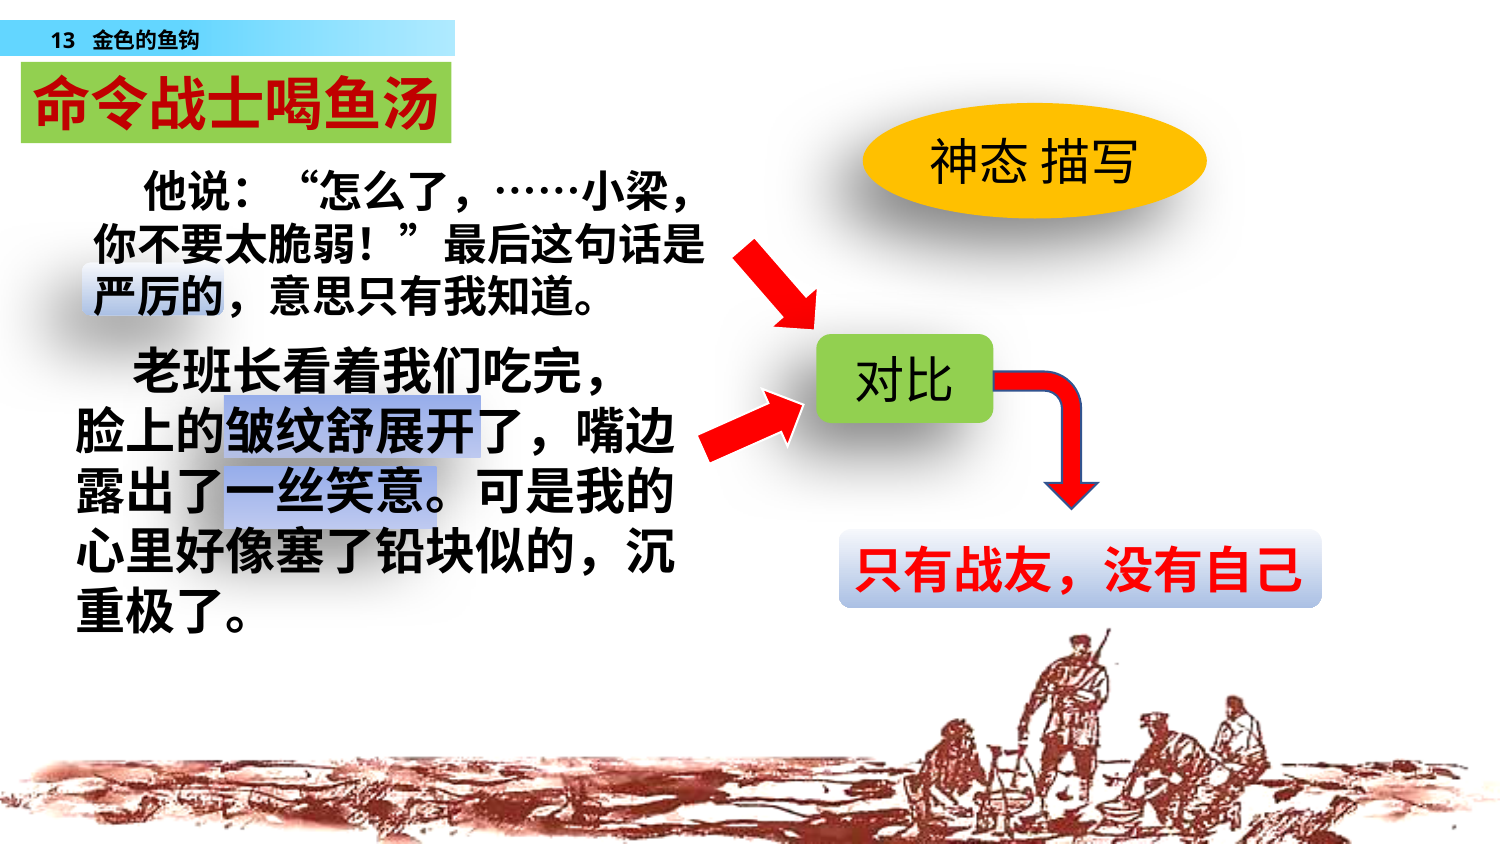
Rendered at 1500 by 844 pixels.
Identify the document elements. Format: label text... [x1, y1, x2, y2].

text_box [729, 235, 820, 329]
text_box 命令战士喝鱼汤 [20, 61, 452, 144]
text_box [992, 370, 1101, 511]
text_box 神态 描写 [861, 101, 1208, 220]
text_box [695, 386, 805, 466]
text_box 他说：“怎么了，……小梁，你不要太脆弱！”最后这句话是严厉的，意思只有我知道。 [82, 158, 724, 327]
text_box 只有战友，没有自己 [837, 527, 1324, 610]
text_box 对比 [815, 332, 995, 425]
text_box 老班长看着我们吃完，脸上的皱纹舒展开了，嘴边露出了一丝笑意。可是我的心里好像塞了铅块似的，沉重极了。 [64, 333, 694, 646]
